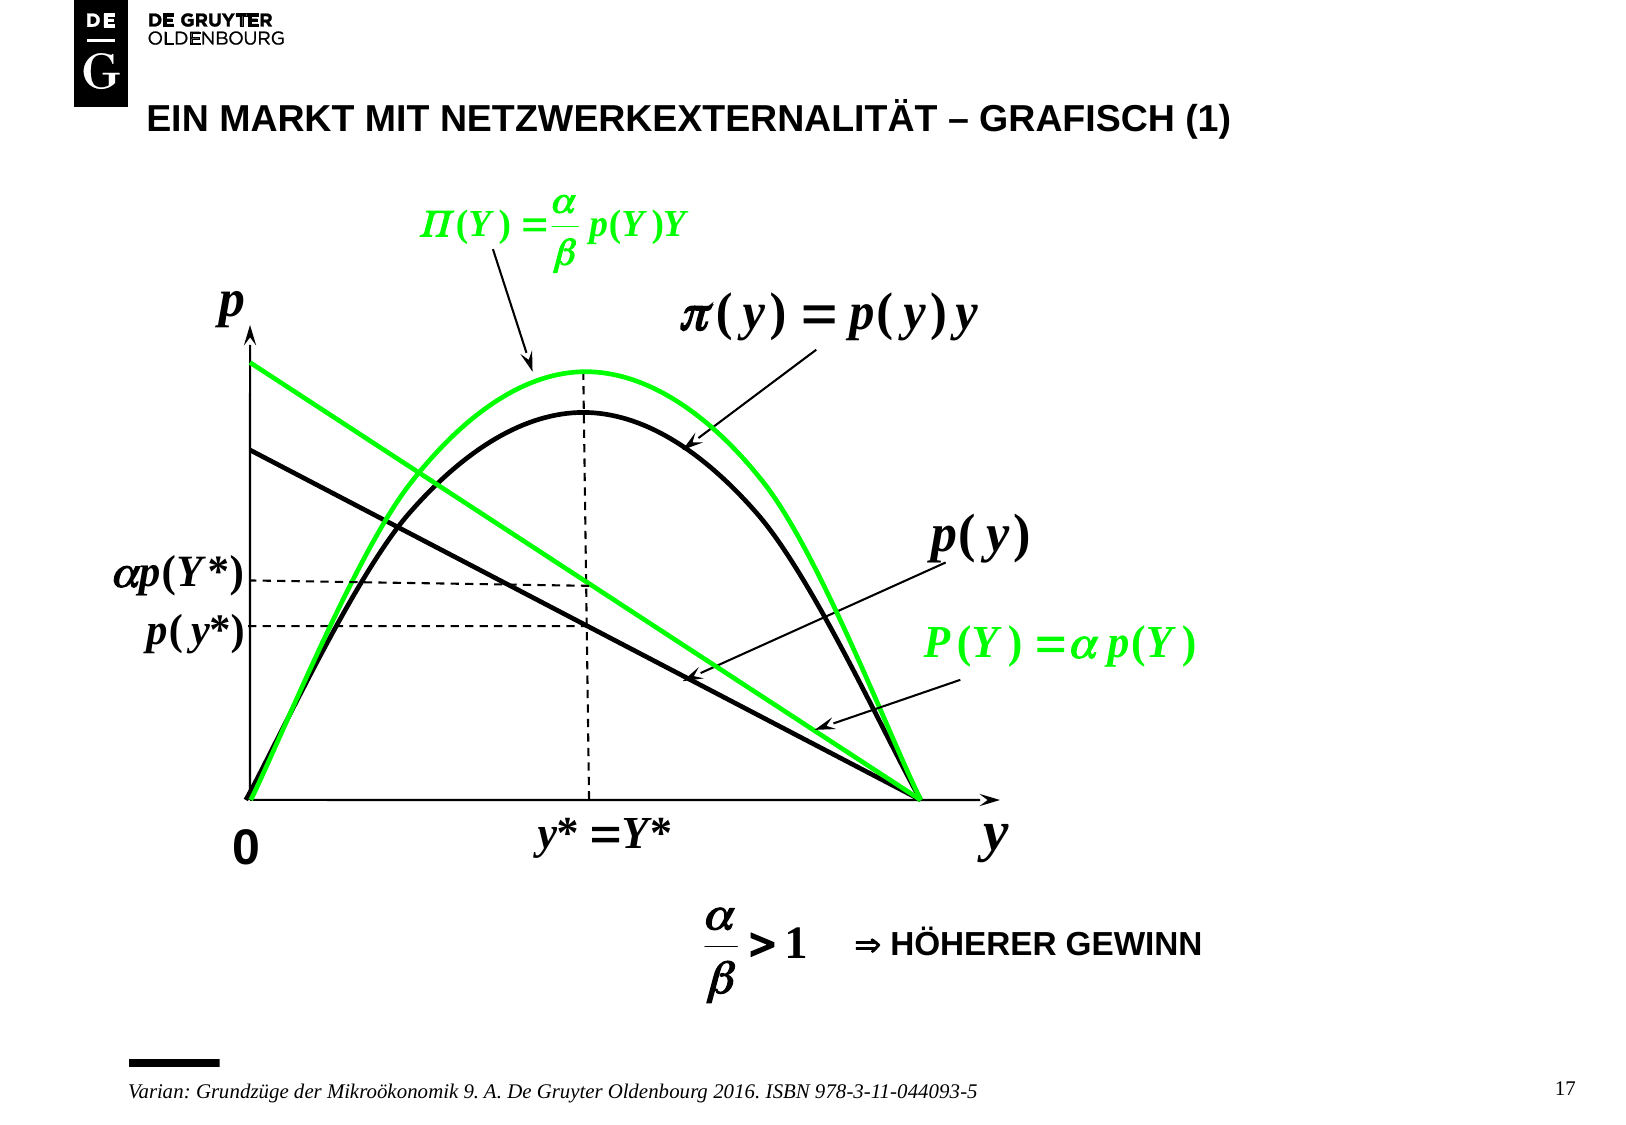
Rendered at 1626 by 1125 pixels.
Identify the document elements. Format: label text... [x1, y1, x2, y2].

text_box [814, 717, 837, 730]
slide_number 17 [1554, 1074, 1614, 1104]
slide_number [128, 1077, 1539, 1108]
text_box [530, 814, 673, 861]
text_box [250, 371, 921, 800]
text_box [974, 821, 1012, 866]
text_box  HÖHERER GEWINN [839, 914, 1218, 970]
text_box [979, 793, 1000, 807]
title Ein markt mit netzwerkexternalität – grafisch (1) [146, 93, 1573, 146]
text_box [520, 350, 533, 372]
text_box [678, 291, 981, 344]
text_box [208, 290, 246, 331]
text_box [920, 512, 1034, 566]
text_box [110, 554, 246, 599]
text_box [920, 624, 1199, 671]
text_box 0 [217, 806, 276, 882]
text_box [137, 612, 247, 656]
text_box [417, 180, 693, 276]
text_box [243, 324, 257, 346]
text_box [245, 725, 284, 800]
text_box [701, 889, 806, 1007]
